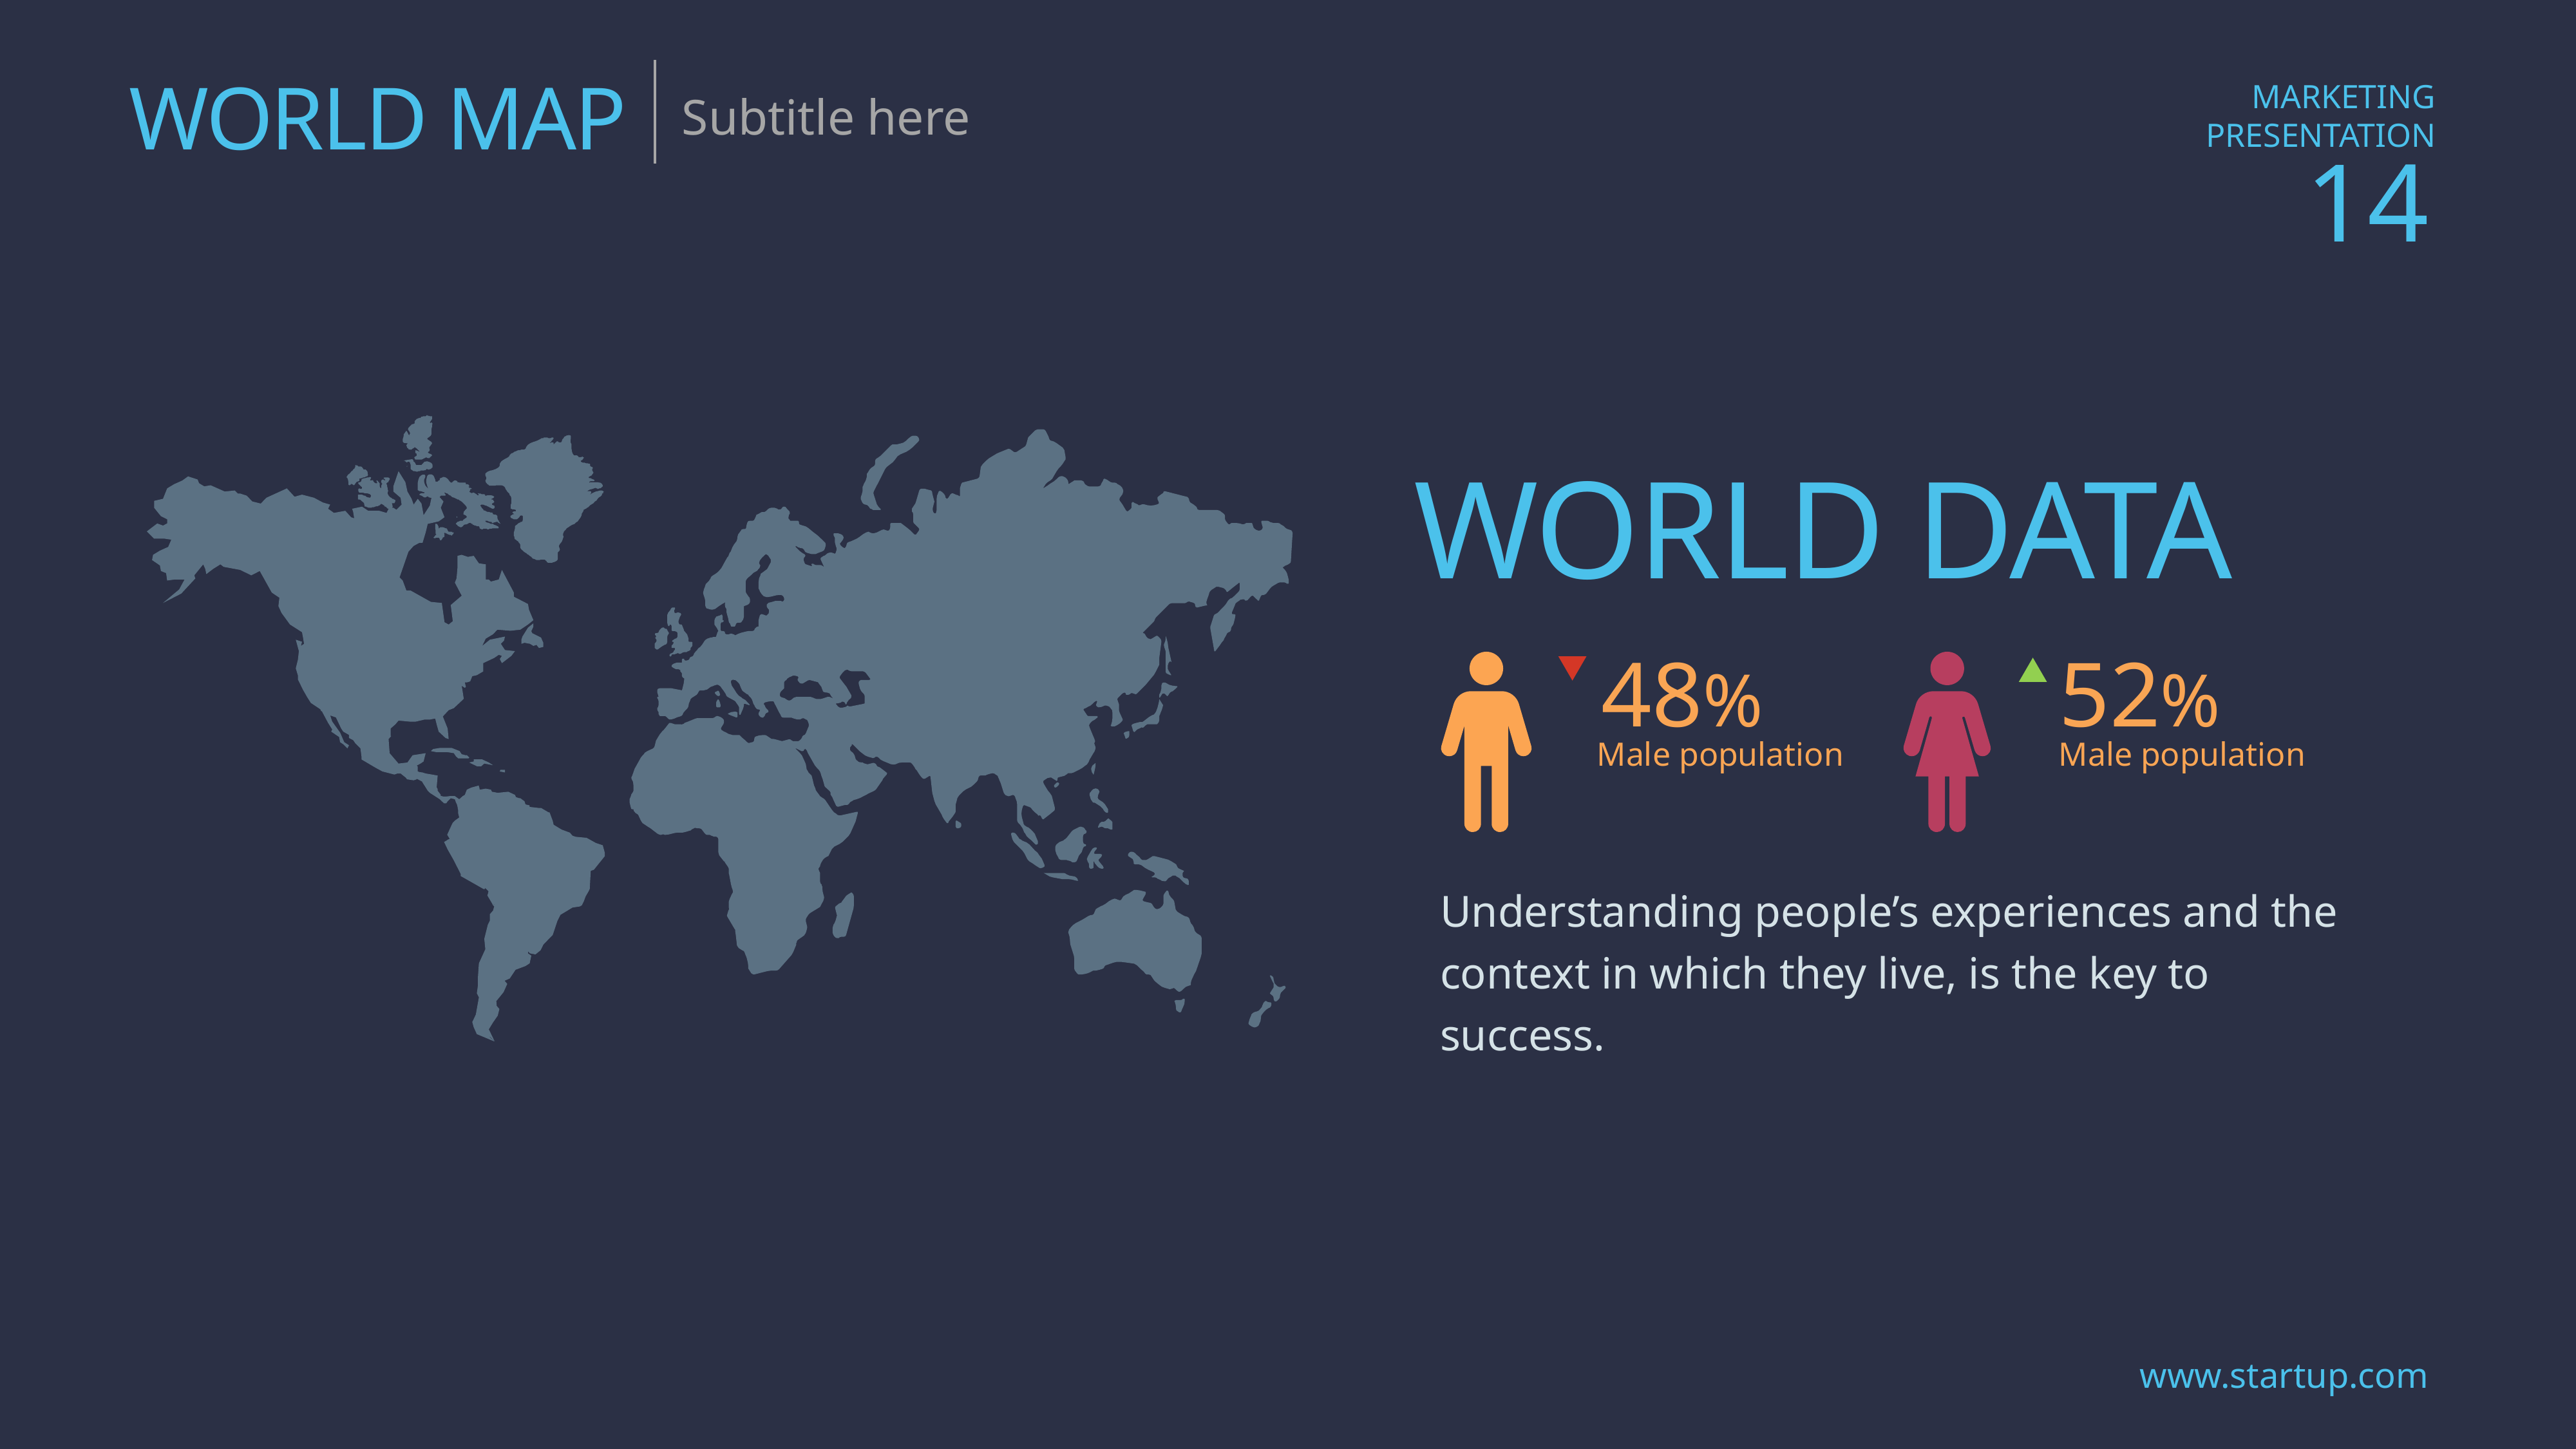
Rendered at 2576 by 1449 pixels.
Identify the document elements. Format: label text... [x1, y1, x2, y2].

text_box 48% [1601, 638, 1763, 744]
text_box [147, 415, 1293, 1042]
text_box Male population [2058, 734, 2306, 773]
text_box Subtitle here [672, 81, 980, 149]
text_box [2018, 656, 2049, 683]
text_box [1902, 651, 1992, 832]
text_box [1440, 651, 1533, 832]
text_box WORLD MAP [129, 63, 627, 167]
text_box [1557, 656, 1588, 682]
text_box Male population [1596, 734, 1844, 773]
text_box 52% [2059, 638, 2221, 744]
text_box Understanding people’s experiences and the context in which they live, is the key to success. [1440, 873, 2355, 1059]
text_box WORLD DATA [1414, 444, 2233, 606]
